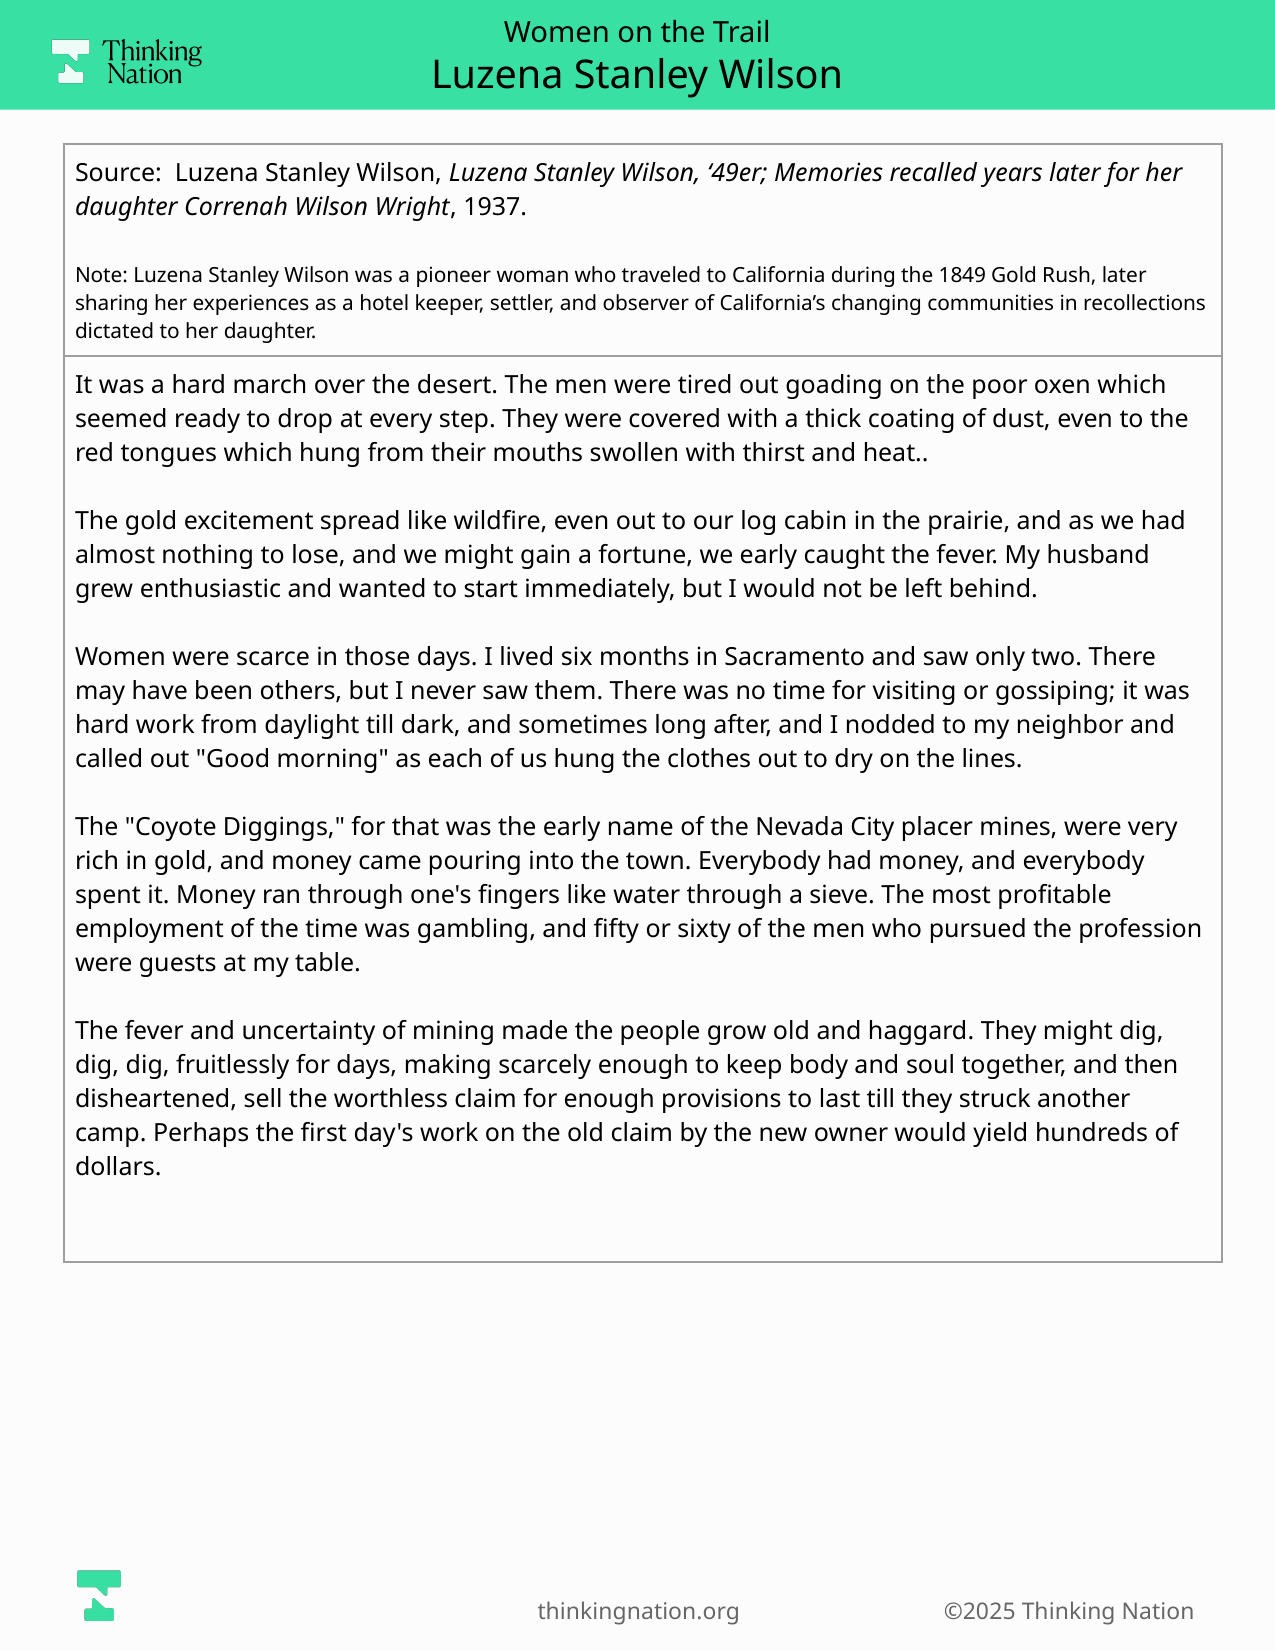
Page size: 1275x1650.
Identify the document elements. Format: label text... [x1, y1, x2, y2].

picture [35, 25, 207, 97]
text_box thinkingnation.org [488, 1580, 790, 1632]
text_box ©2025 Thinking Nation [909, 1580, 1211, 1632]
table_cell It was a hard march over the desert. The men were tired out goading on the poor oxen which seemed ready to drop at every step. They were covered with a thick coating of dust, even to the red tongues which hung from their mouths swollen with thirst and heat.. The gold excitement spread like wildfire, even out to our log cabin in the prairie, and as we had almost nothing to lose, and we might gain a fortune, we early caught the fever. My husband grew enthusiastic and wanted to start immediately, but I would not be left behind. Women were scarce in those days. I lived six months in Sacramento and saw only two. There may have been others, but I never saw them. There was no time for visiting or gossiping; it was hard work from daylight till dark, and sometimes long after, and I nodded to my neighbor and called out "Good morning" as each of us hung the clothes out to dry on the lines. The "Coyote Diggings," for that was the early name of the Nevada City placer mines, were very rich in gold, and money came pouring into the town. Everybody had money, and everybody spent it. Money ran through one's fingers like water through a sieve. The most profitable employment of the time was gambling, and fifty or sixty of the men who pursued the profession were guests at my table. The fever and uncertainty of mining made the people grow old and haggard. They might dig, dig, dig, fruitlessly for days, making scarcely enough to keep body and soul together, and then disheartened, sell the worthless claim for enough provisions to last till they struck another camp. Perhaps the first day's work on the old claim by the new owner would yield hundreds of dollars. [65, 357, 1221, 1261]
picture [63, 1560, 134, 1631]
table_header Source: Luzena Stanley Wilson, Luzena Stanley Wilson, ‘49er; Memories recalled years later for her daughter Correnah Wilson Wright, 1937. Note: Luzena Stanley Wilson was a pioneer woman who traveled to California during the 1849 Gold Rush, later sharing her experiences as a hotel keeper, settler, and observer of California’s changing communities in recollections dictated to her daughter. [65, 145, 1221, 355]
text_box Women on the Trail Luzena Stanley Wilson [0, 0, 1275, 110]
